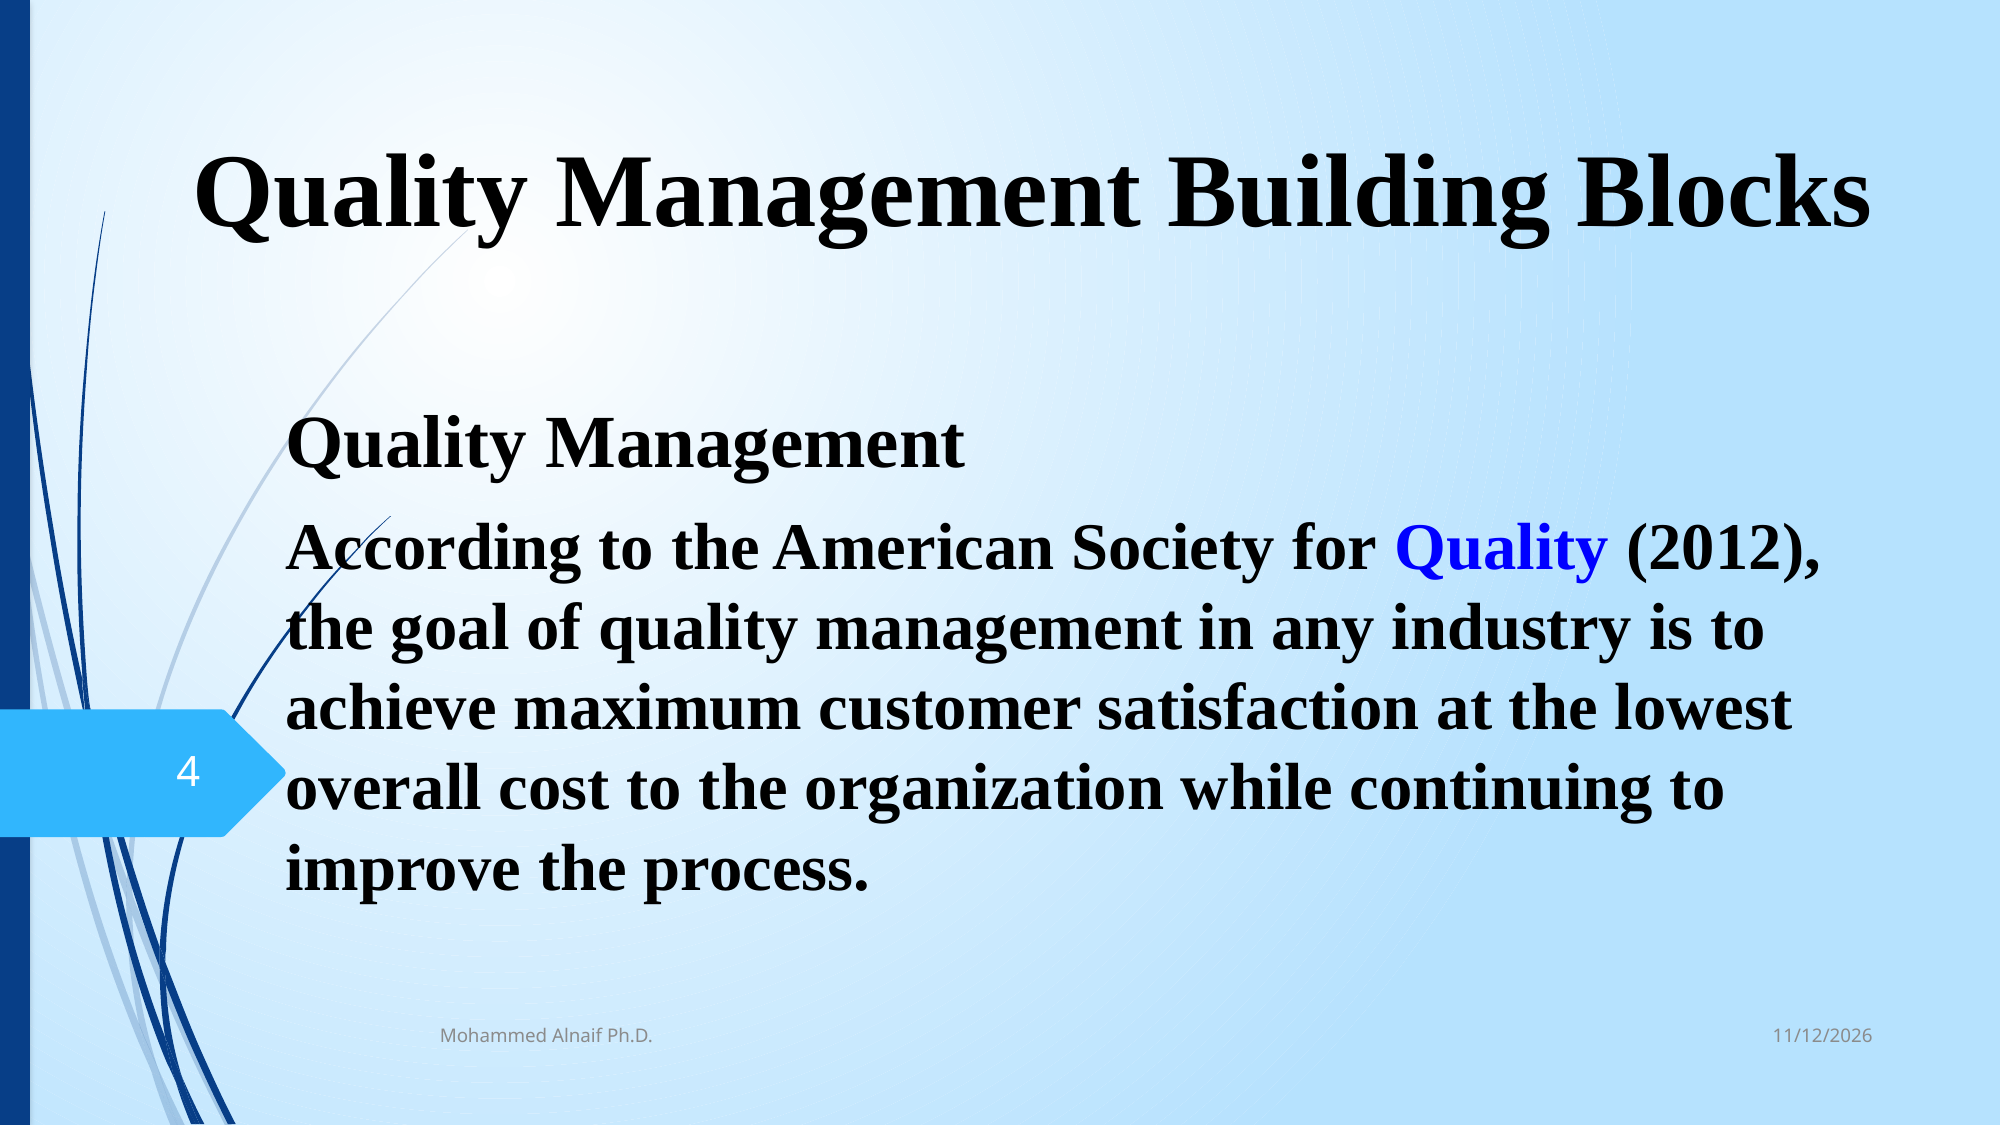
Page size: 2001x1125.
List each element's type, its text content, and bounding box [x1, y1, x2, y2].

slide_number 4 [87, 743, 216, 803]
title Quality Management Building Blocks [177, 101, 1917, 256]
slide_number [1699, 1005, 1888, 1067]
footer Mohammed Alnaif Ph.D. [424, 1006, 1675, 1067]
subtitle Quality Management According to the American Society for Quality (2012), the goal of quality management in any industry is to achieve maximum customer satisfaction at the lowest overall cost to the organization while continuing to improve the process. [270, 384, 1881, 1025]
